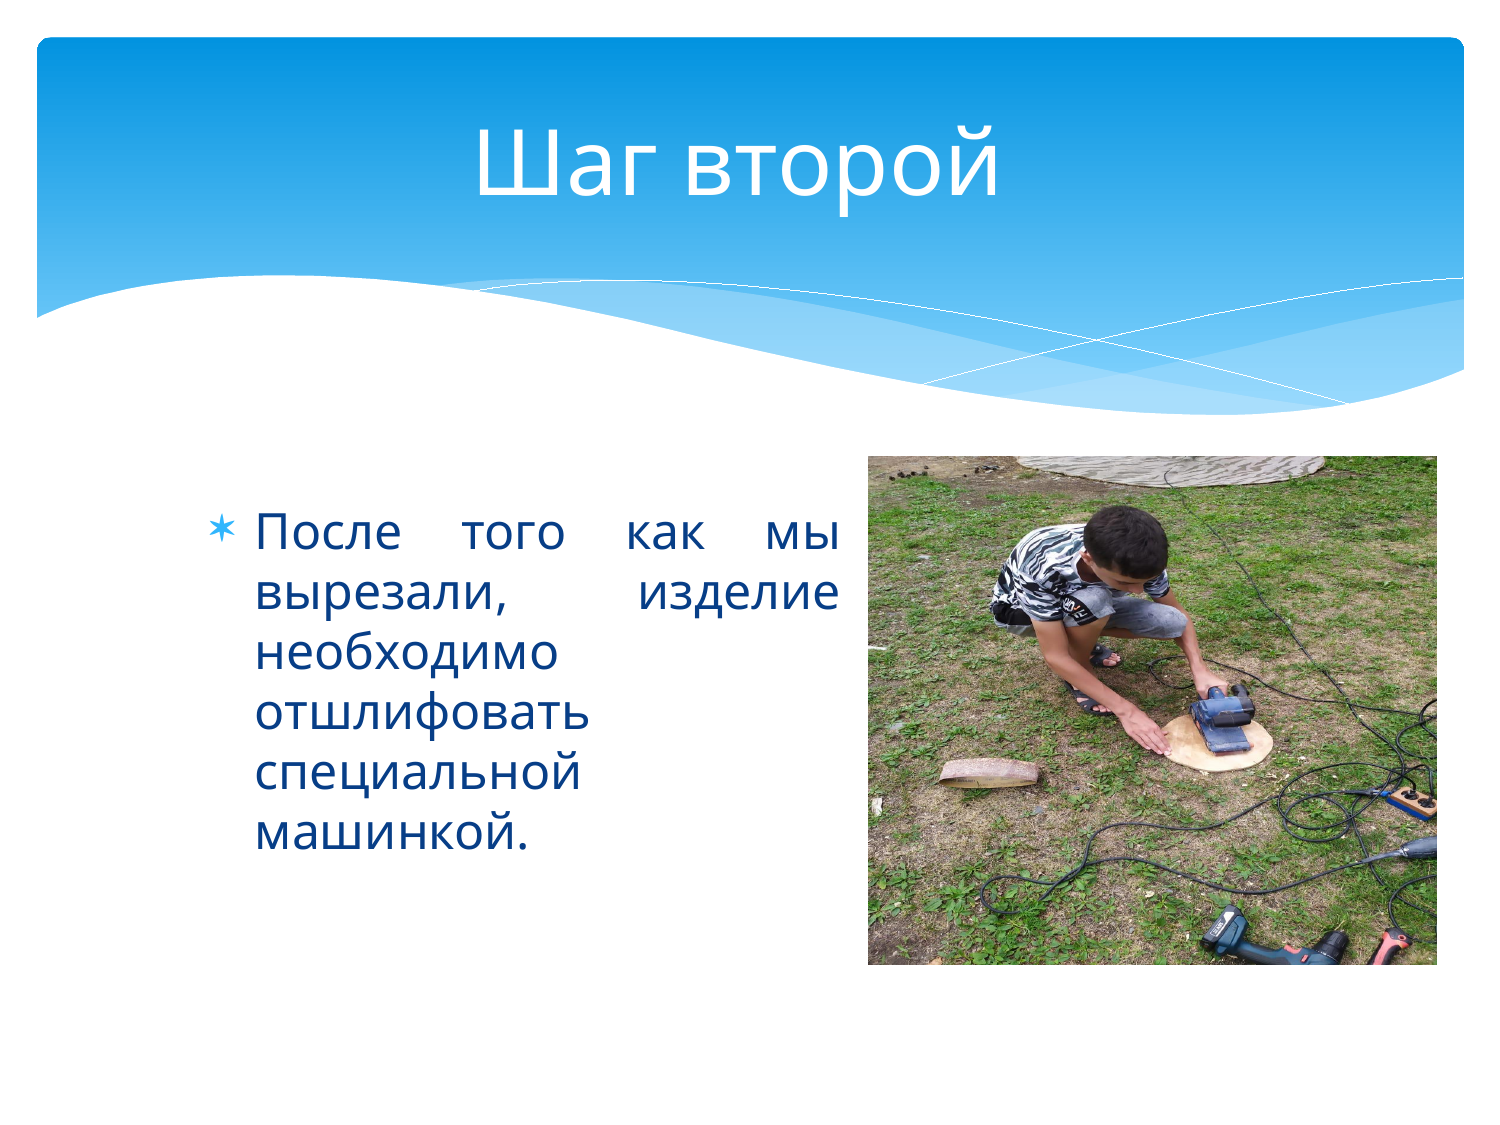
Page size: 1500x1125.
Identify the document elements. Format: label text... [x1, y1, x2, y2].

title Шаг второй [75, 55, 1425, 261]
list После того как мы вырезали, изделие необходимо отшлифовать специальной машинкой. [194, 491, 857, 1022]
picture [867, 455, 1437, 965]
